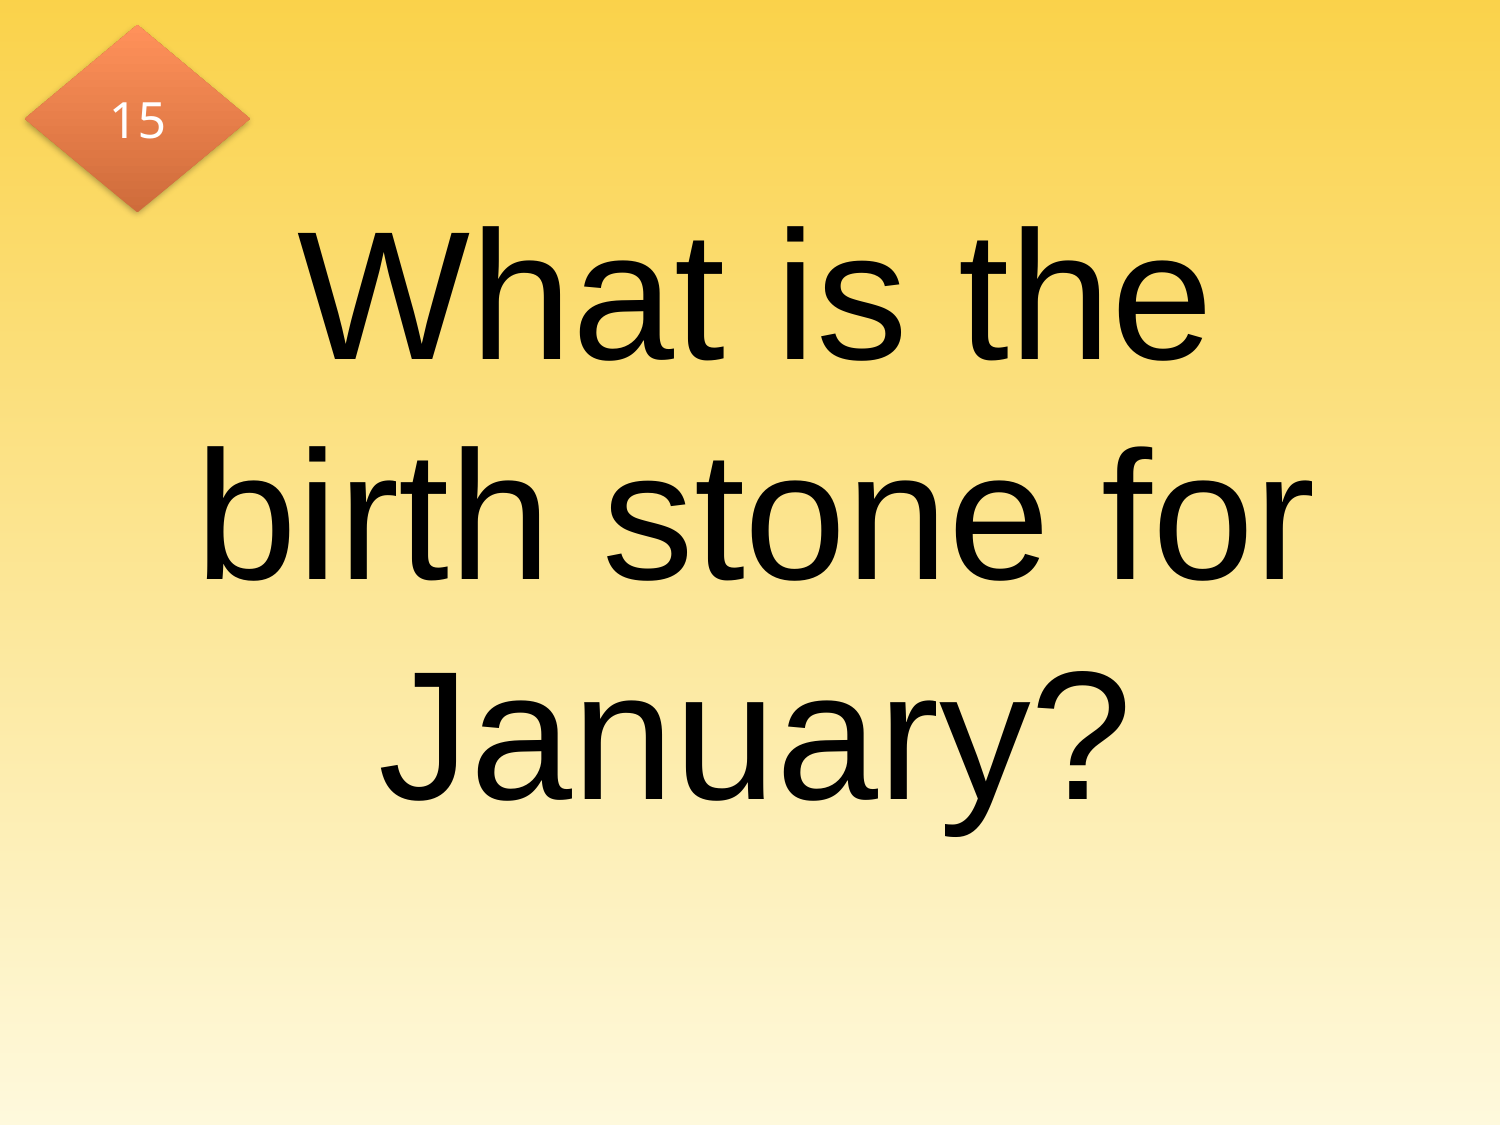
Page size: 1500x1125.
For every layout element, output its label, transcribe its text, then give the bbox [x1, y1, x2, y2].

title What is the birth stone for January? [112, 137, 1401, 876]
text_box 15 [24, 24, 250, 213]
